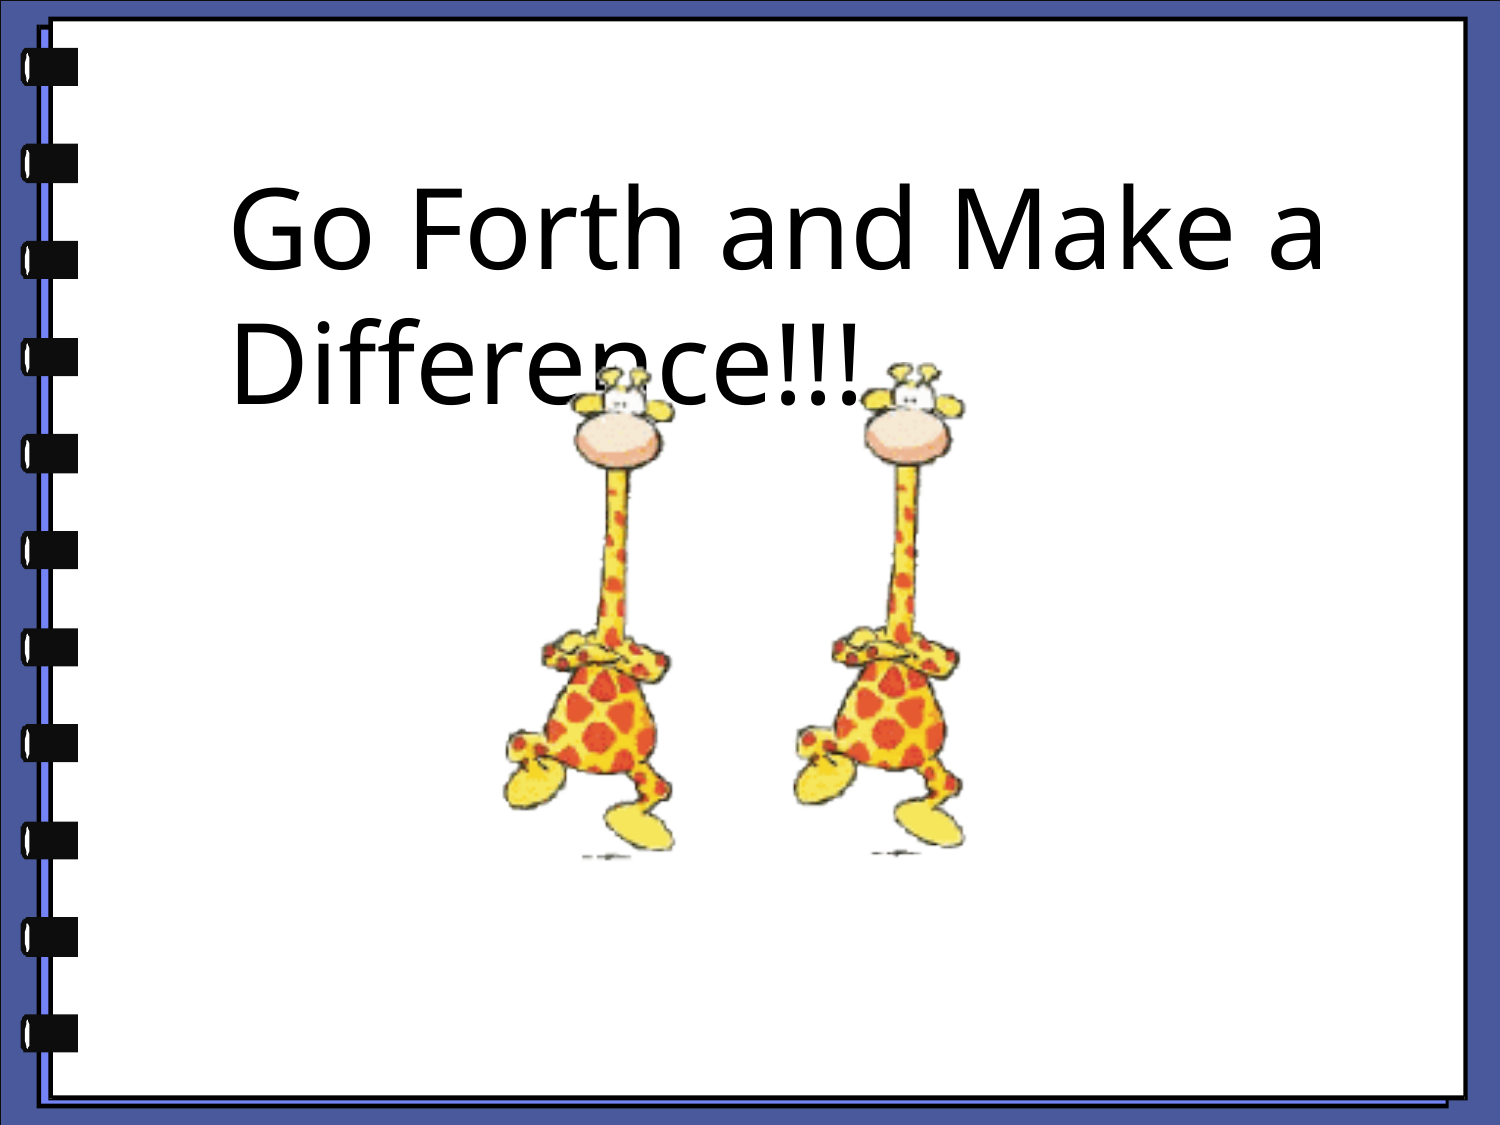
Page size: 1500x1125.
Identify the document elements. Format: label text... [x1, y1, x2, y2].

text_box Go Forth and Make a Difference!!! [212, 149, 1413, 435]
picture [432, 362, 1068, 891]
